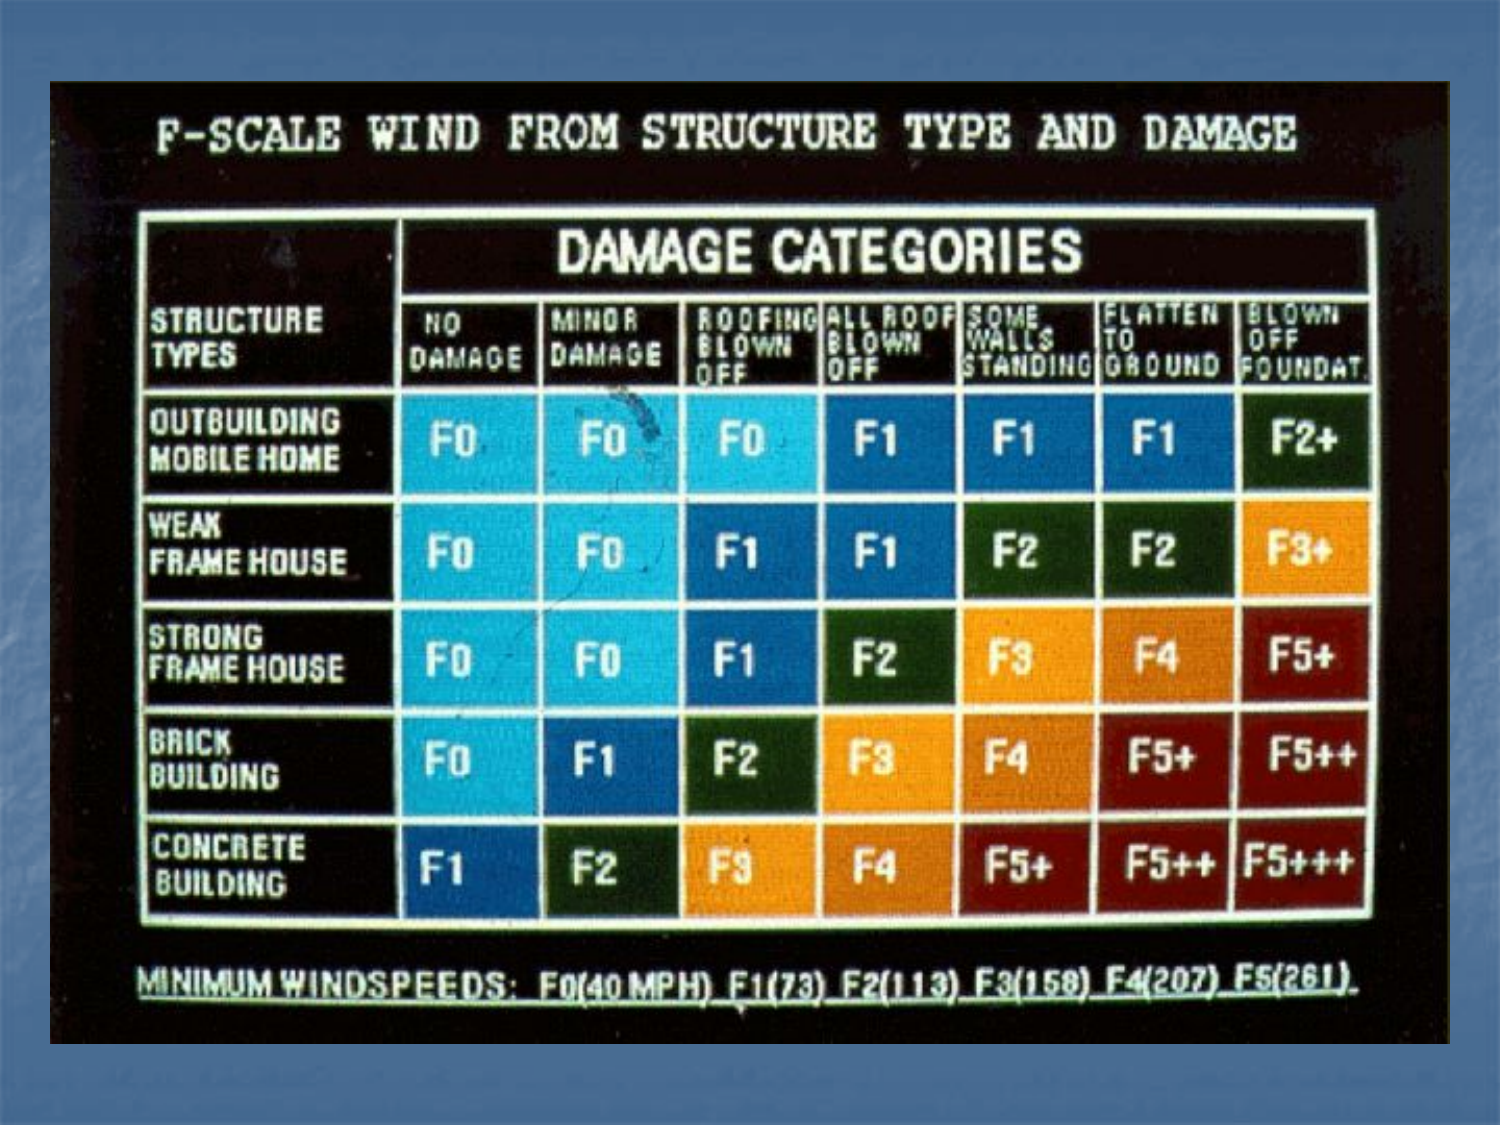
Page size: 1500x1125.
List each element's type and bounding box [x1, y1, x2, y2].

picture [49, 80, 1451, 1044]
